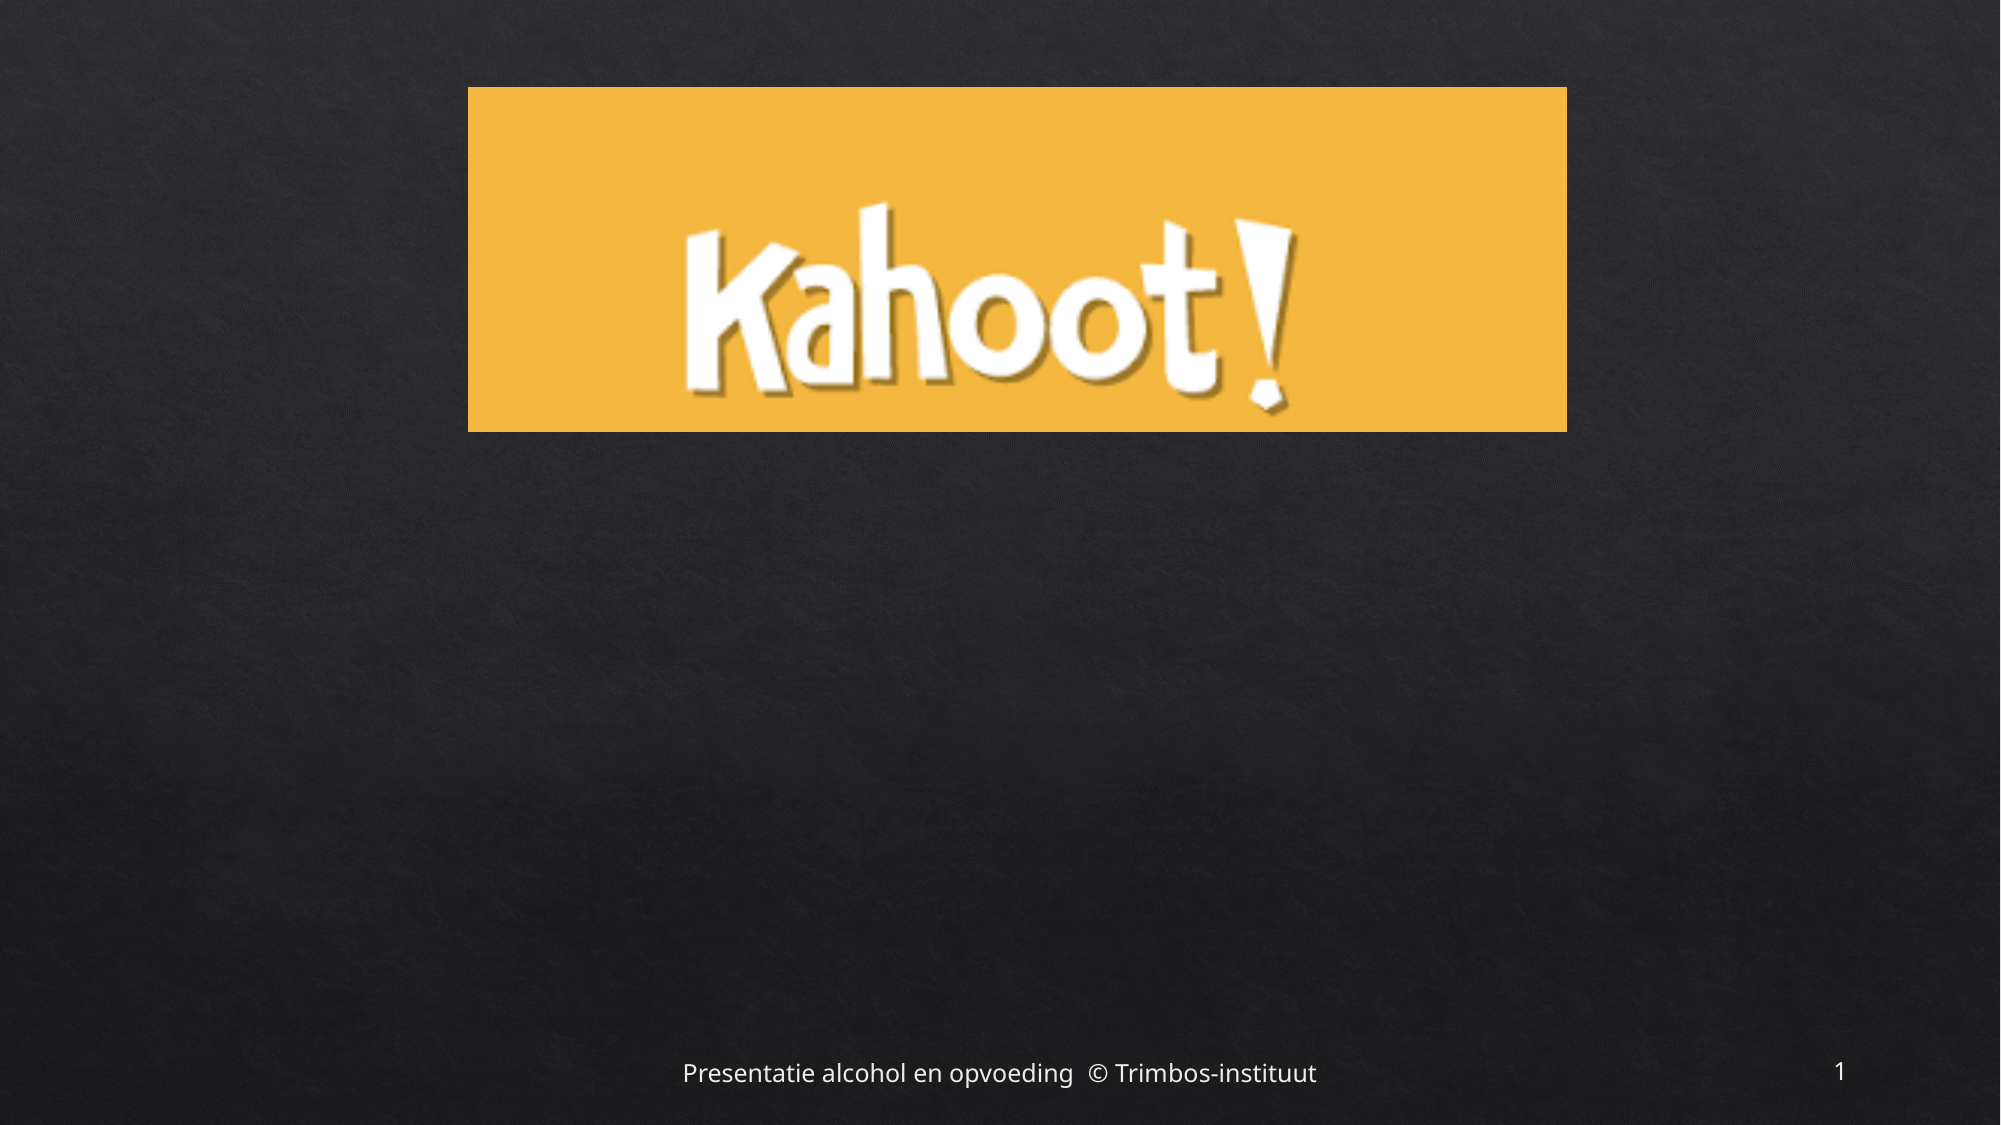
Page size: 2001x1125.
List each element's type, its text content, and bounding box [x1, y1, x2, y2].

slide_number 1 [1412, 1042, 1863, 1103]
picture [0, 0, 2001, 1125]
footer Presentatie alcohol en opvoeding © Trimbos-instituut [662, 1042, 1338, 1103]
